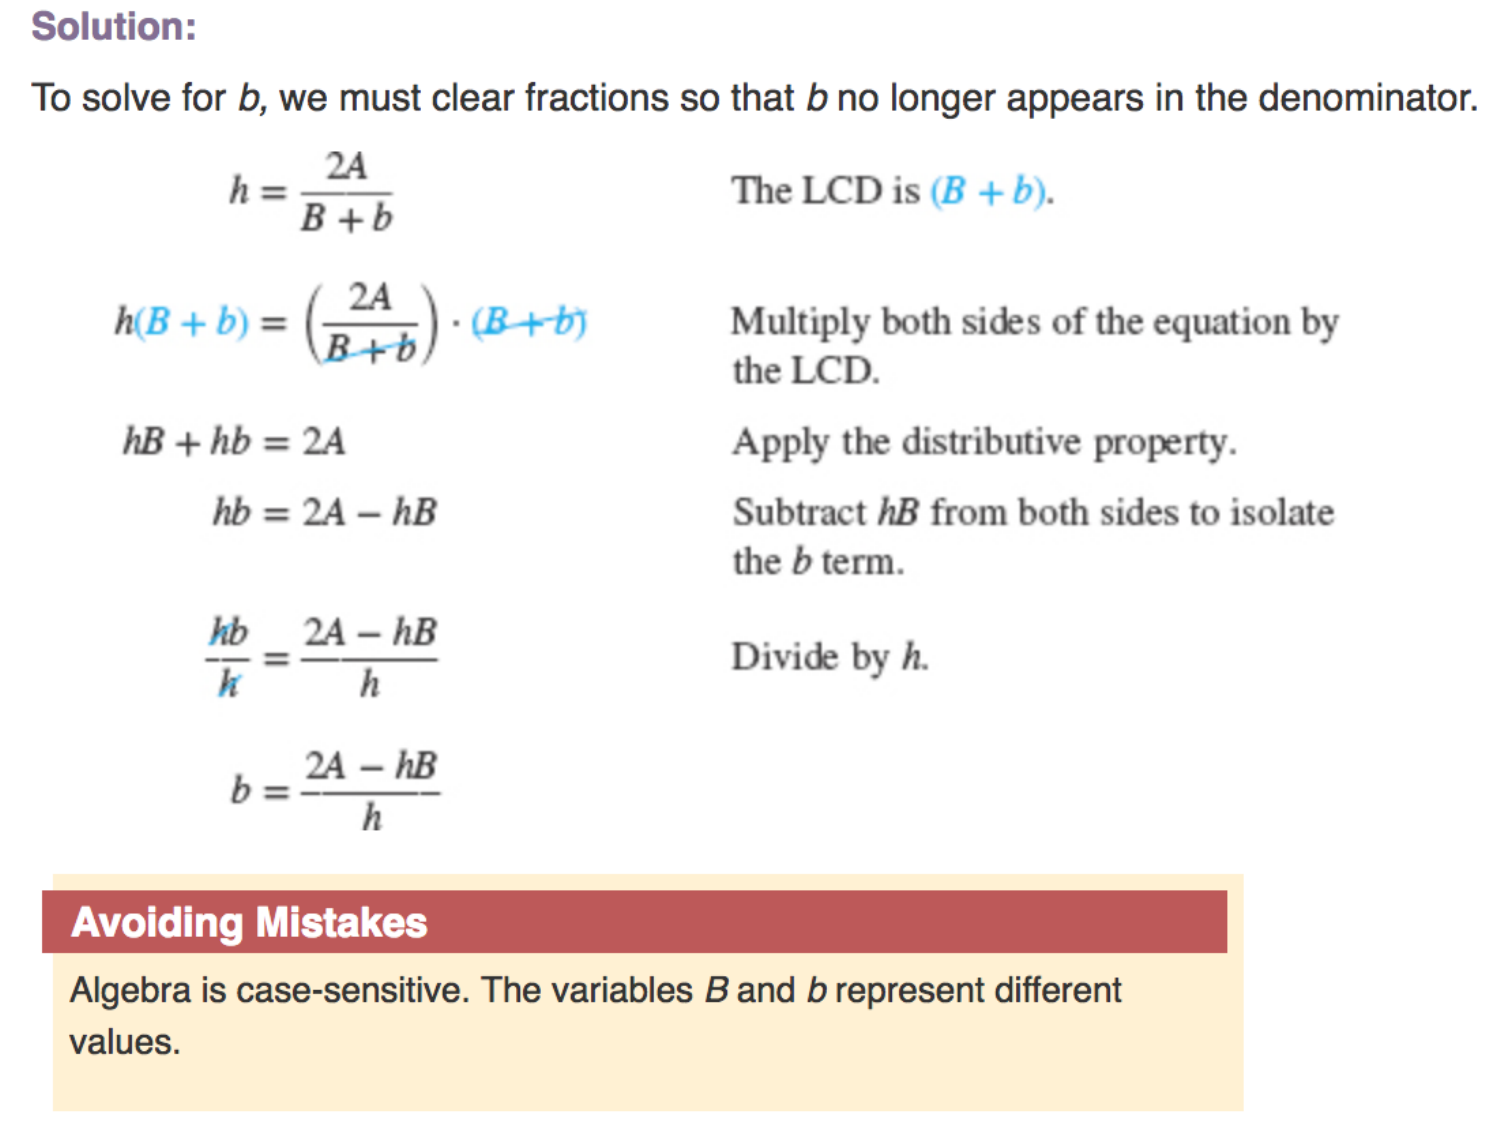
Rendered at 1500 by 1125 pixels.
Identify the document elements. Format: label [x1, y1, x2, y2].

list [0, 0, 1500, 1125]
